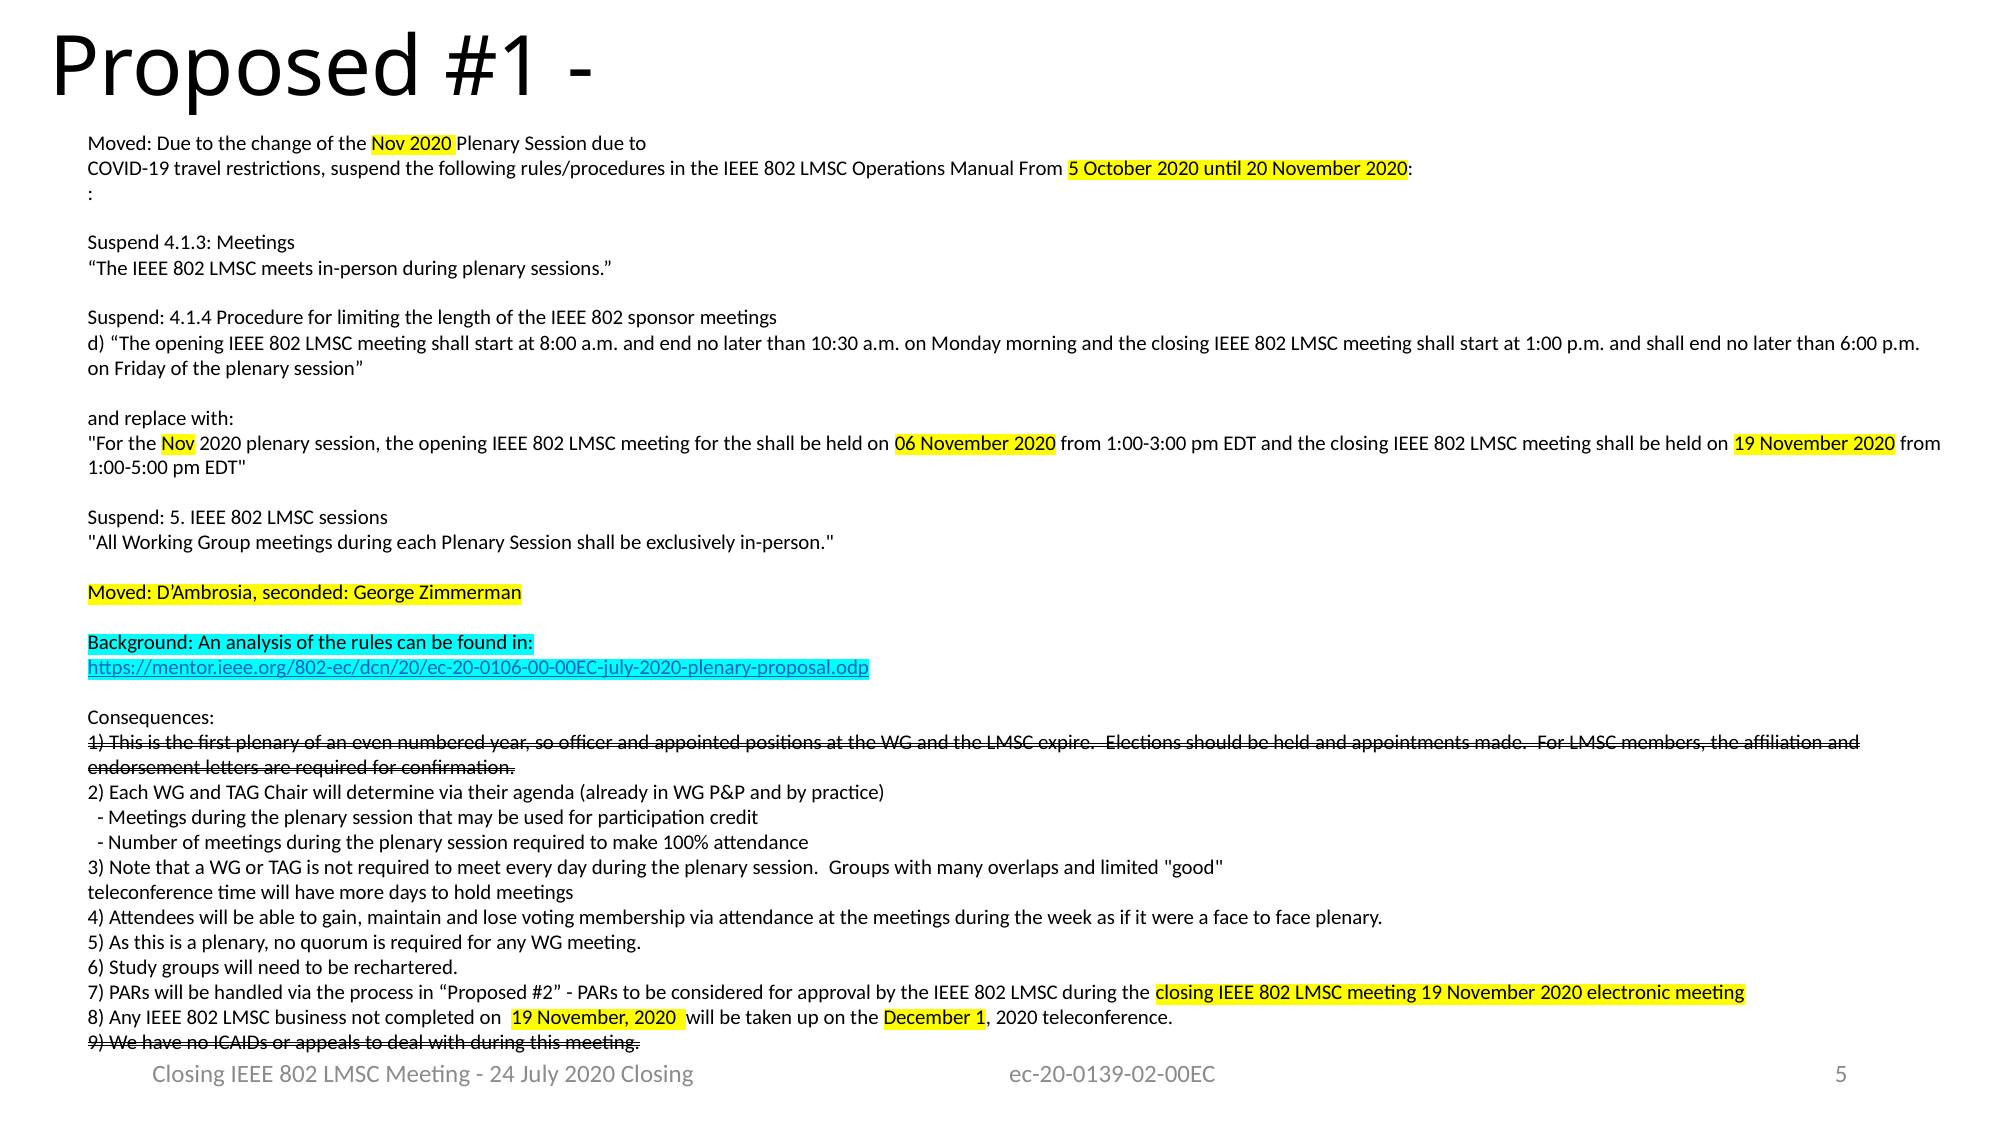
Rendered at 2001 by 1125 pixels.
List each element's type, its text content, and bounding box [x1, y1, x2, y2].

footer ec-20-0139-02-00EC [887, 1042, 1338, 1103]
title Proposed #1 - [34, 14, 2000, 123]
text_box Moved: Due to the change of the Nov 2020 Plenary Session due to COVID-19 travel restrictions, suspend the following rules/procedures in the IEEE 802 LMSC Operations Manual From 5 October 2020 until 20 November 2020: : Suspend 4.1.3: Meetings “The IEEE 802 LMSC meets in-person during plenary sessions.” Suspend: 4.1.4 Procedure for limiting the length of the IEEE 802 sponsor meetings d) “The opening IEEE 802 LMSC meeting shall start at 8:00 a.m. and end no later than 10:30 a.m. on Monday morning and the closing IEEE 802 LMSC meeting shall start at 1:00 p.m. and shall end no later than 6:00 p.m. on Friday of the plenary session” and replace with: "For the Nov 2020 plenary session, the opening IEEE 802 LMSC meeting for the shall be held on 06 November 2020 from 1:00-3:00 pm EDT and the closing IEEE 802 LMSC meeting shall be held on 19 November 2020 from 1:00-5:00 pm EDT" Suspend: 5. IEEE 802 LMSC sessions "All Working Group meetings during each Plenary Session shall be exclusively in-person." Moved: D’Ambrosia, seconded: George Zimmerman Background: An analysis of the rules can be found in: https://mentor.ieee.org/802-ec/dcn/20/ec-20-0106-00-00EC-july-2020-plenary-proposal.odp Consequences: 1) This is the first plenary of an even numbered year, so officer and appointed positions at the WG and the LMSC expire. Elections should be held and appointments made. For LMSC members, the affiliation and endorsement letters are required for confirmation. 2) Each WG and TAG Chair will determine via their agenda (already in WG P&P and by practice) - Meetings during the plenary session that may be used for participation credit - Number of meetings during the plenary session required to make 100% attendance 3) Note that a WG or TAG is not required to meet every day during the plenary session. Groups with many overlaps and limited "good" teleconference time will have more days to hold meetings 4) Attendees will be able to gain, maintain and lose voting membership via attendance at the meetings during the week as if it were a face to face plenary. 5) As this is a plenary, no quorum is required for any WG meeting. 6) Study groups will need to be rechartered. 7) PARs will be handled via the process in “Proposed #2” - PARs to be considered for approval by the IEEE 802 LMSC during the closing IEEE 802 LMSC meeting 19 November 2020 electronic meeting 8) Any IEEE 802 LMSC business not completed on 19 November, 2020 will be taken up on the December 1, 2020 teleconference. 9) We have no ICAIDs or appeals to deal with during this meeting. [72, 121, 1966, 1111]
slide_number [137, 1042, 734, 1103]
slide_number 5 [1412, 1042, 1863, 1103]
